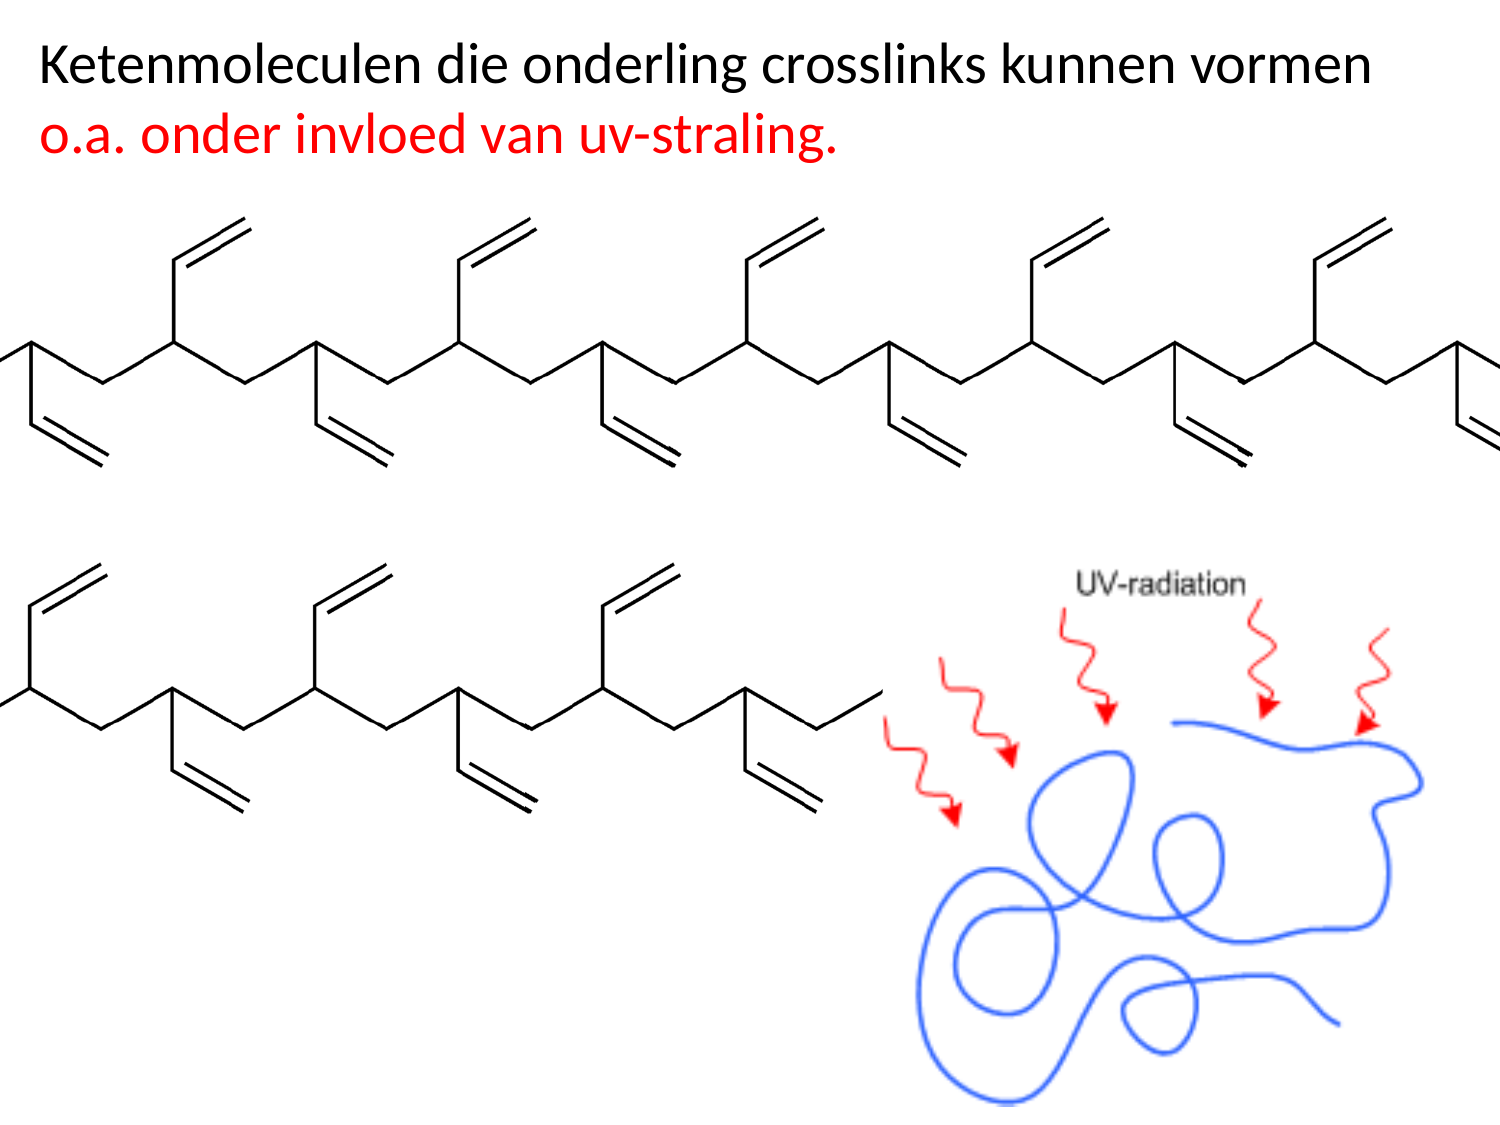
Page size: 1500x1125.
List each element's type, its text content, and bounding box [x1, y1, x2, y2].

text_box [0, 533, 1382, 817]
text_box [882, 562, 1500, 1108]
text_box Ketenmoleculen die onderling crosslinks kunnen vormen o.a. onder invloed van uv-straling. [24, 17, 1466, 173]
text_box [0, 187, 1500, 471]
